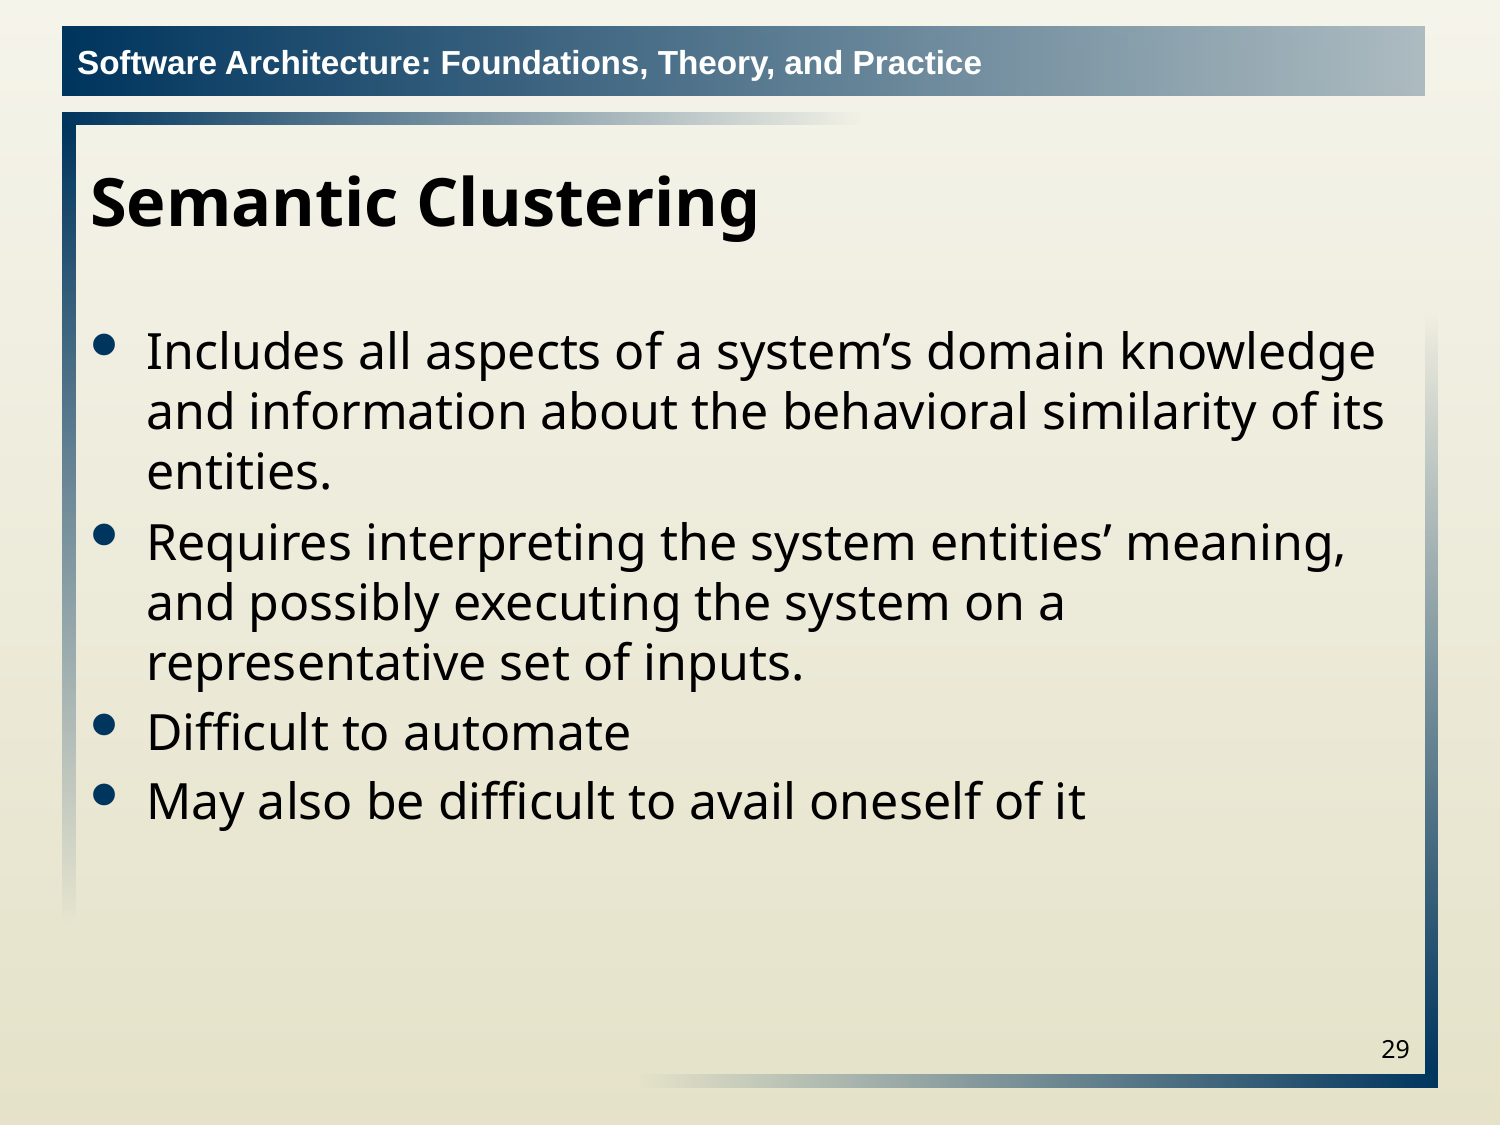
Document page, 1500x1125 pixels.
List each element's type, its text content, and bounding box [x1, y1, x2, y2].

list Includes all aspects of a system’s domain knowledge and information about the behavioral similarity of its entities. Requires interpreting the system entities’ meaning, and possibly executing the system on a representative set of inputs. Difficult to automate May also be difficult to avail oneself of it [75, 312, 1425, 1000]
title Semantic Clustering [75, 125, 1425, 275]
slide_number 29 [1074, 999, 1426, 1076]
